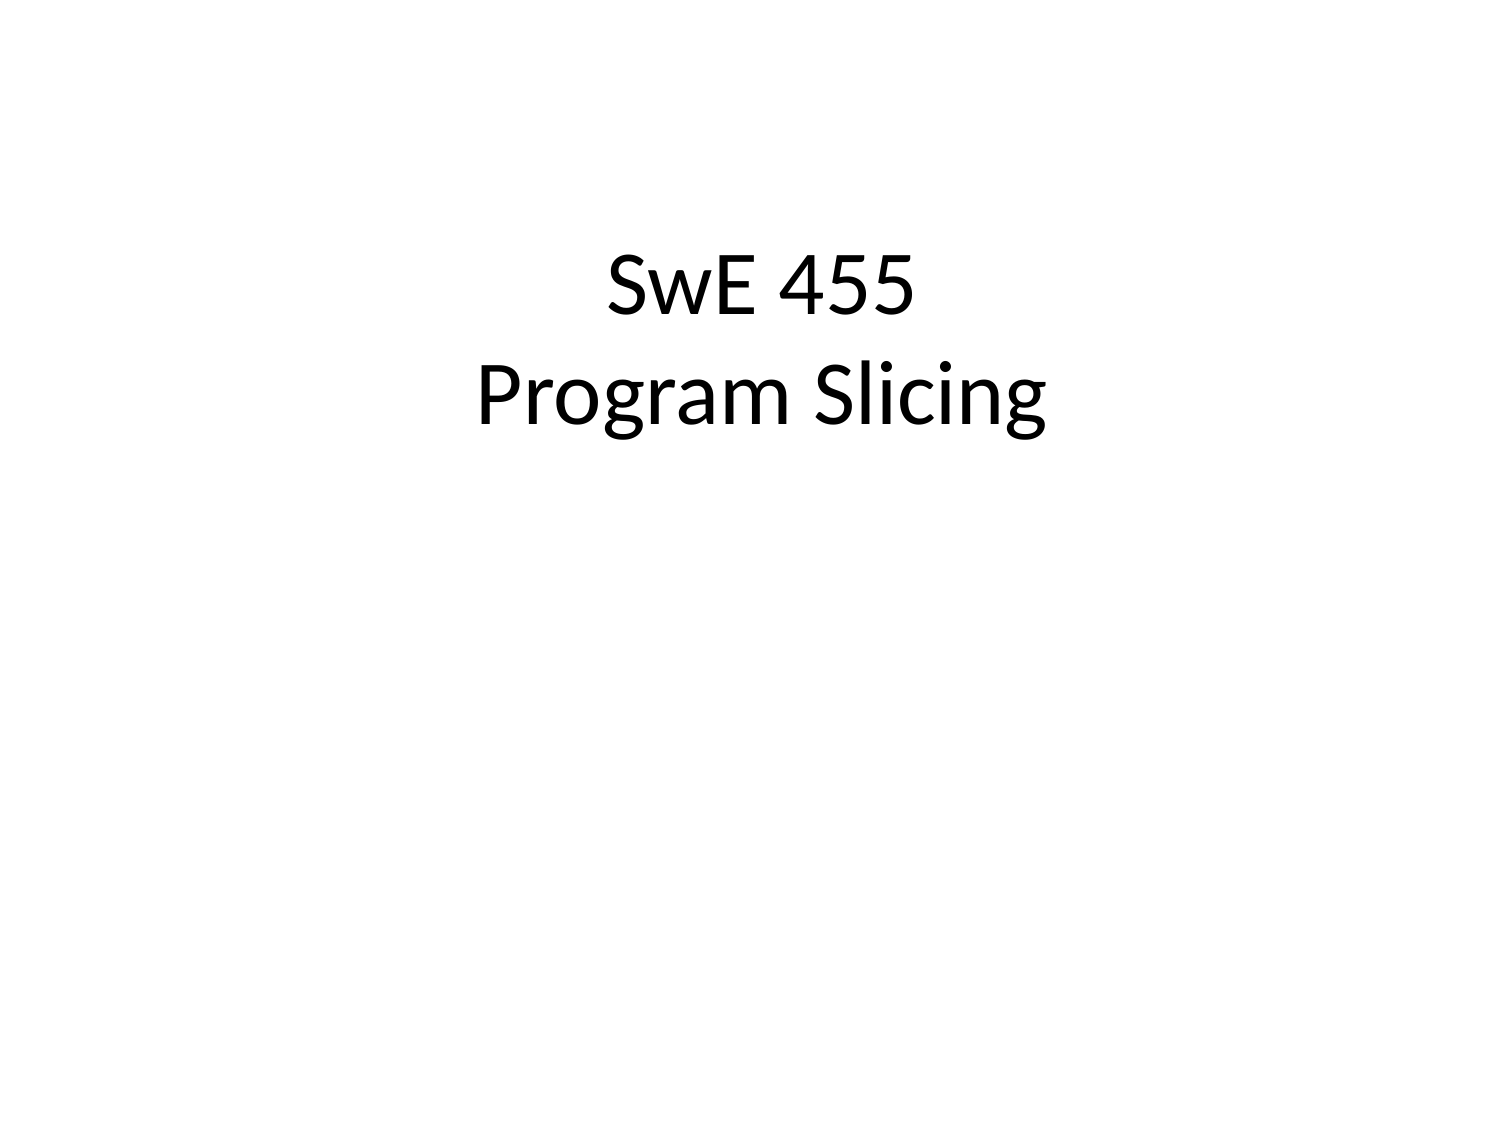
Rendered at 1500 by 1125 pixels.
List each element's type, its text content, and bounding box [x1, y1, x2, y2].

title SwE 455 Program Slicing [125, 212, 1400, 454]
